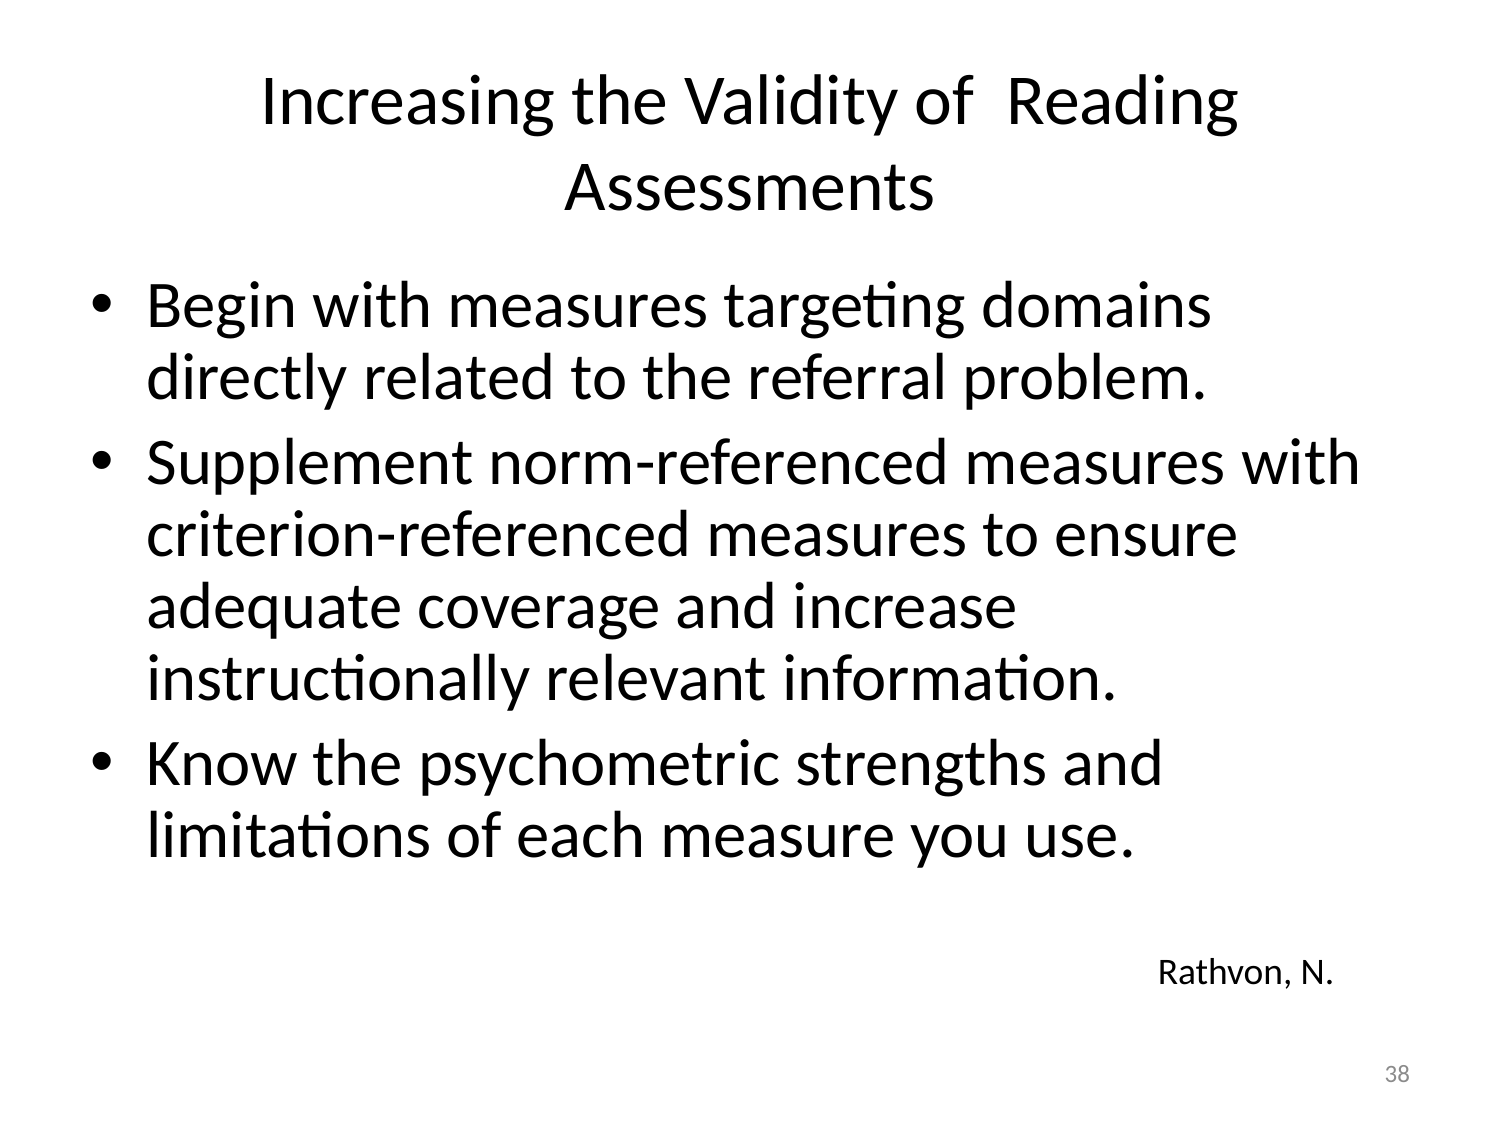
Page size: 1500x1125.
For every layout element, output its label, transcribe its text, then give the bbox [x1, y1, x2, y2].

title Increasing the Validity of Reading Assessments [75, 45, 1425, 233]
list Begin with measures targeting domains directly related to the referral problem. Supplement norm-referenced measures with criterion-referenced measures to ensure adequate coverage and increase instructionally relevant information. Know the psychometric strengths and limitations of each measure you use. [75, 262, 1425, 1005]
text_box Rathvon, N. [1143, 939, 1425, 1000]
slide_number 38 [1074, 1042, 1425, 1103]
